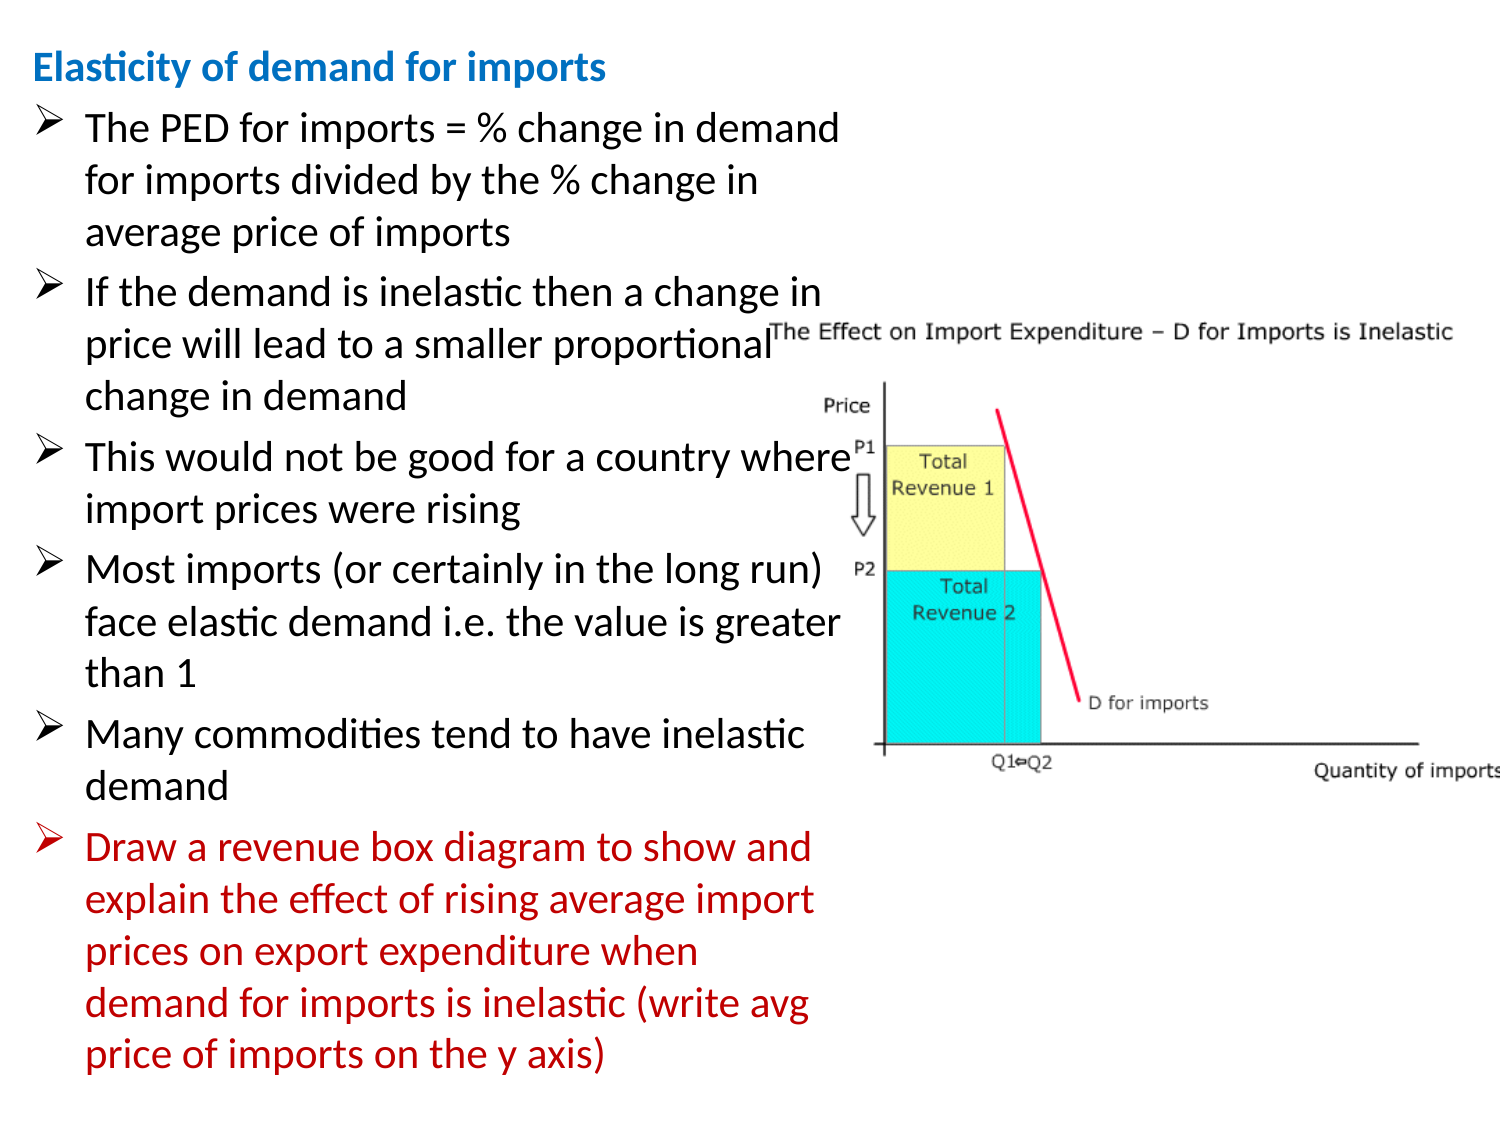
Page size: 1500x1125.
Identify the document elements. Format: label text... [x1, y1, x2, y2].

list Elasticity of demand for imports The PED for imports = % change in demand for imports divided by the % change in average price of imports If the demand is inelastic then a change in price will lead to a smaller proportional change in demand This would not be good for a country where import prices were rising Most imports (or certainly in the long run) face elastic demand i.e. the value is greater than 1 Many commodities tend to have inelastic demand Draw a revenue box diagram to show and explain the effect of rising average import prices on export expenditure when demand for imports is inelastic (write avg price of imports on the y axis) [17, 30, 869, 1094]
picture [761, 302, 1500, 790]
